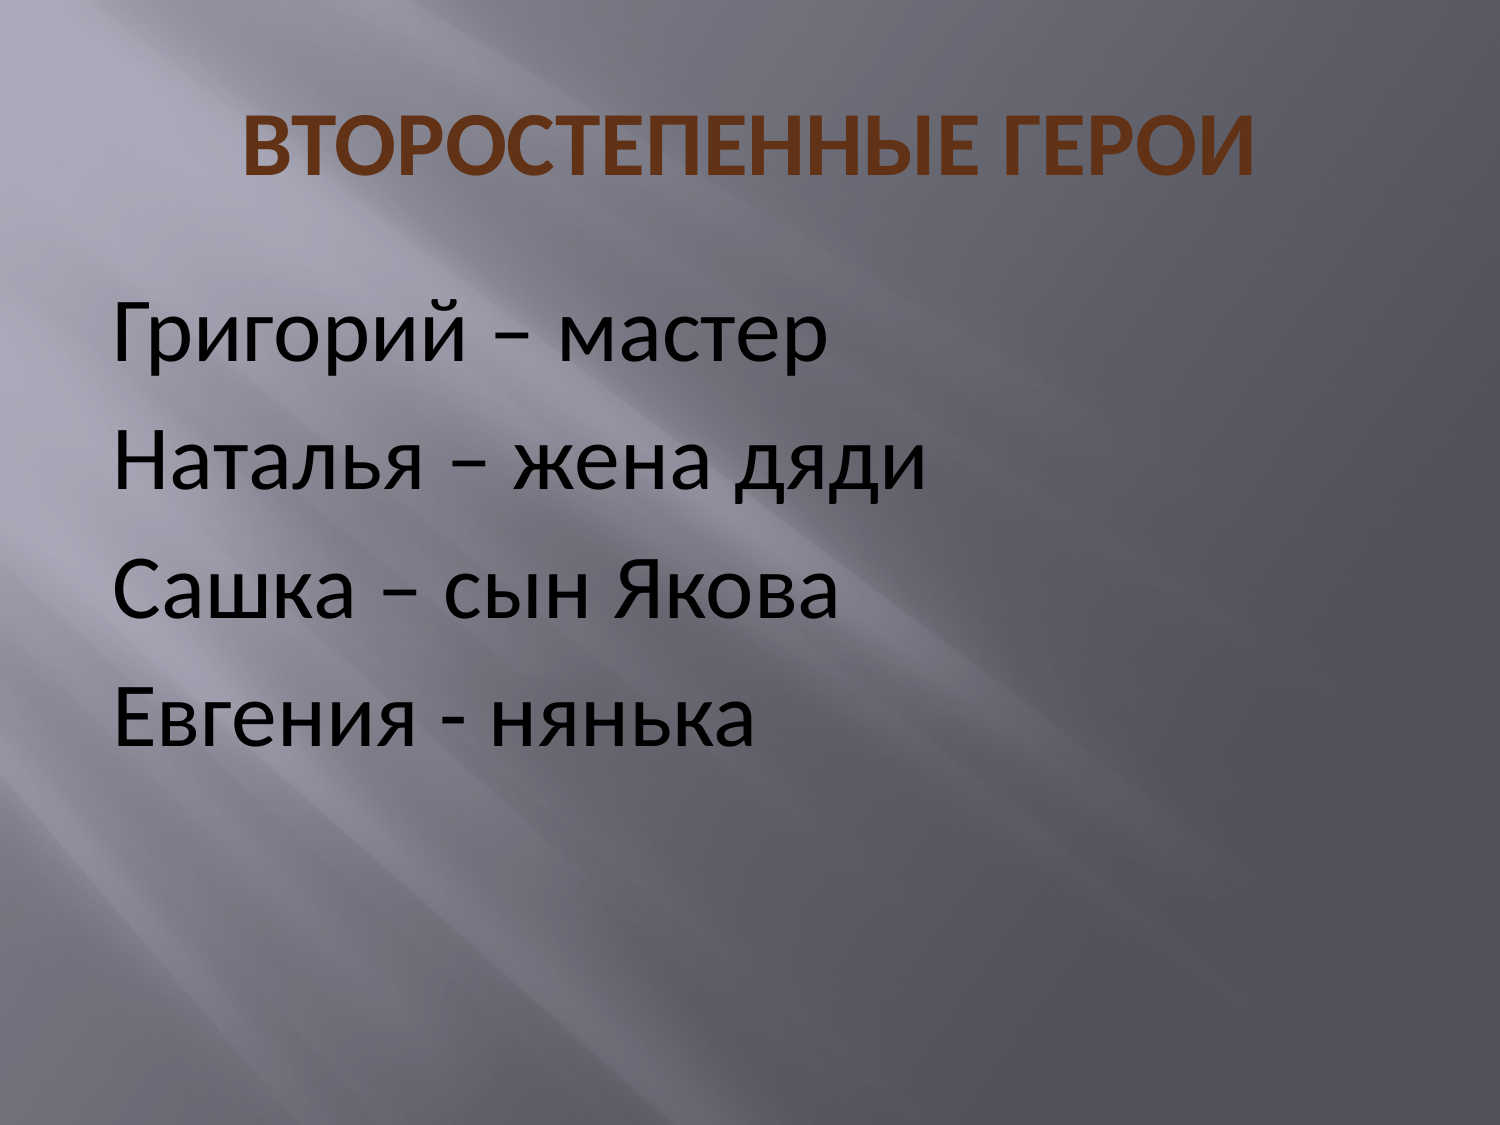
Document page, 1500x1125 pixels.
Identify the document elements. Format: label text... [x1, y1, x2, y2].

list Григорий – мастер Наталья – жена дяди Сашка – сын Якова Евгения - нянька [75, 262, 1425, 1035]
title ВТОРОСТЕПЕННЫЕ ГЕРОИ [75, 45, 1425, 233]
